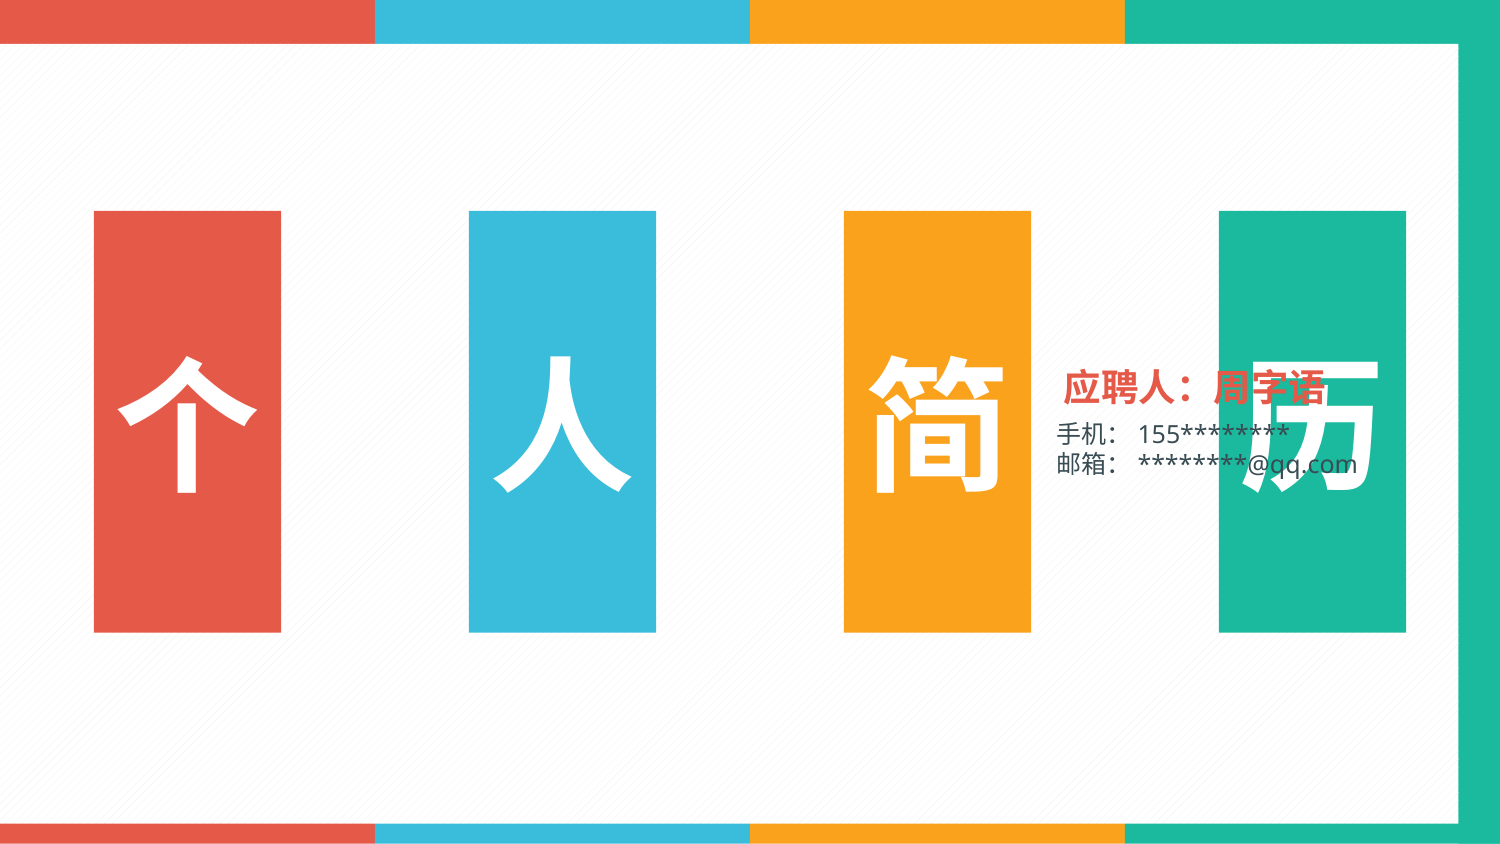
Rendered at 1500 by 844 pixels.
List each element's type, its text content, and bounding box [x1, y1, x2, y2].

text_box 个 [92, 209, 283, 635]
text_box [1047, 356, 1366, 488]
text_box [0, 823, 1500, 844]
text_box 简 [842, 209, 1033, 635]
text_box 历 [1217, 209, 1408, 635]
text_box [0, 42, 1461, 821]
text_box 人 [467, 209, 658, 635]
